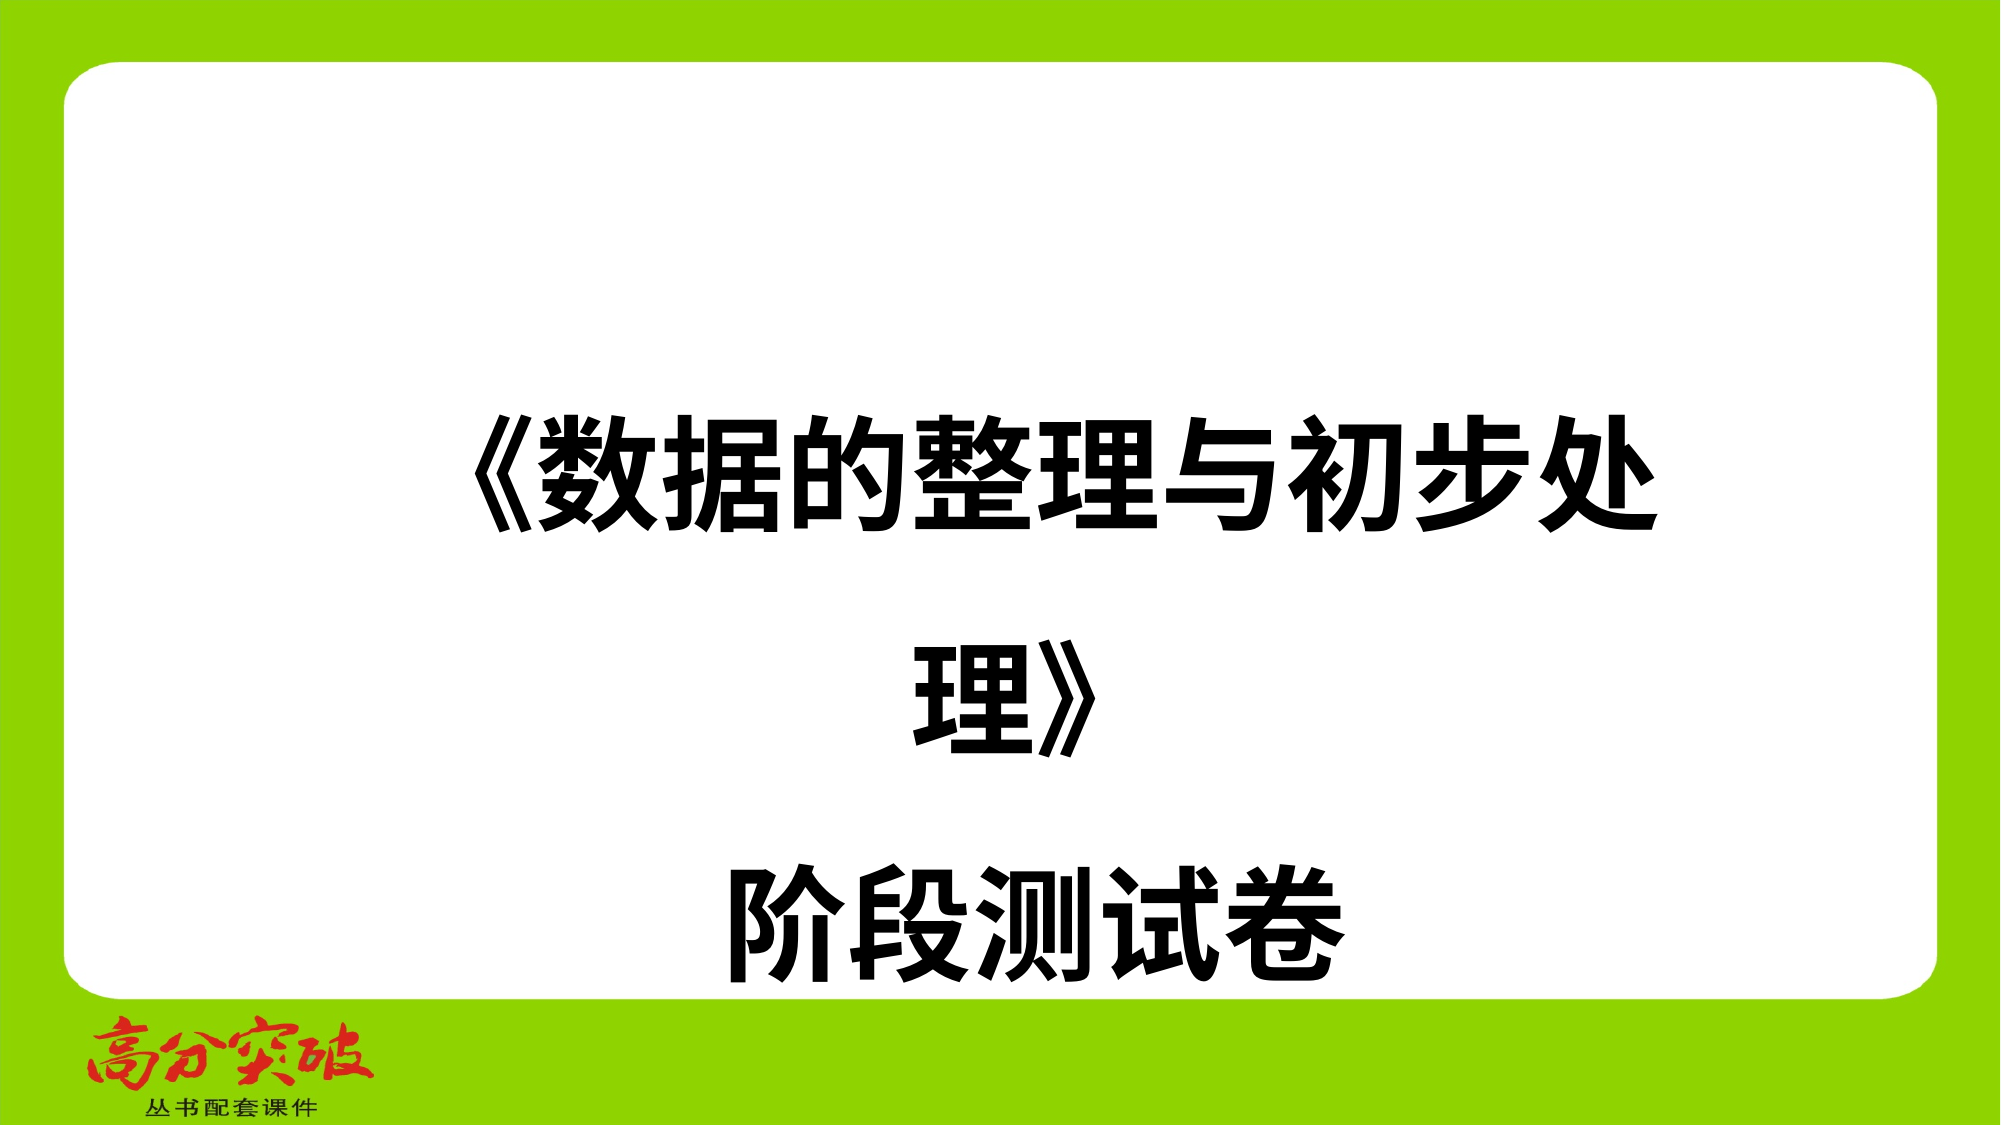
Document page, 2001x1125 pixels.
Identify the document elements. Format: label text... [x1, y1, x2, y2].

picture [0, 0, 2001, 1125]
text_box 《数据的整理与初步处理》 阶段测试卷 [326, 314, 1745, 1005]
